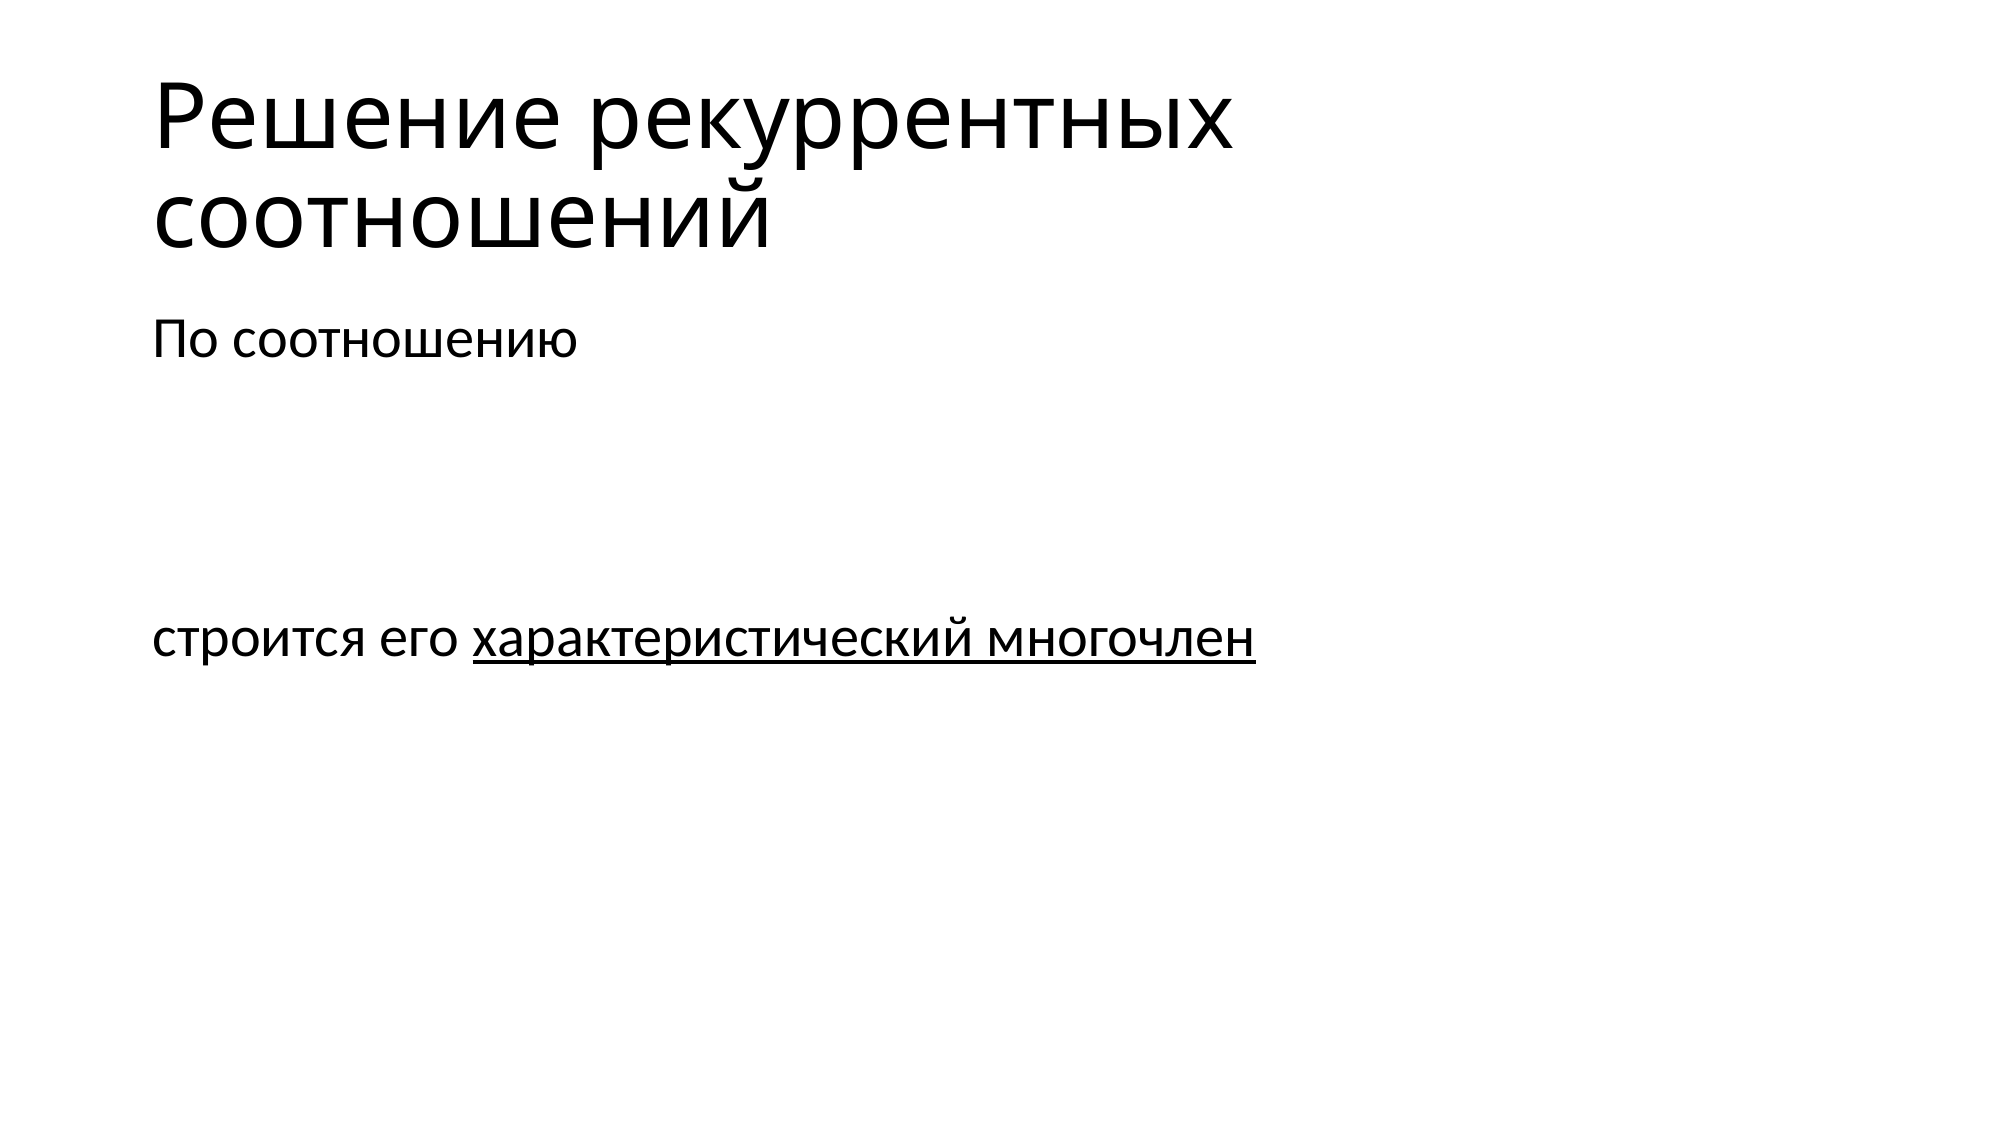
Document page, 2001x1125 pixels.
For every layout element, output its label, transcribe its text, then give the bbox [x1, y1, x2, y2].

title Решение рекуррентных соотношений [137, 59, 1863, 278]
